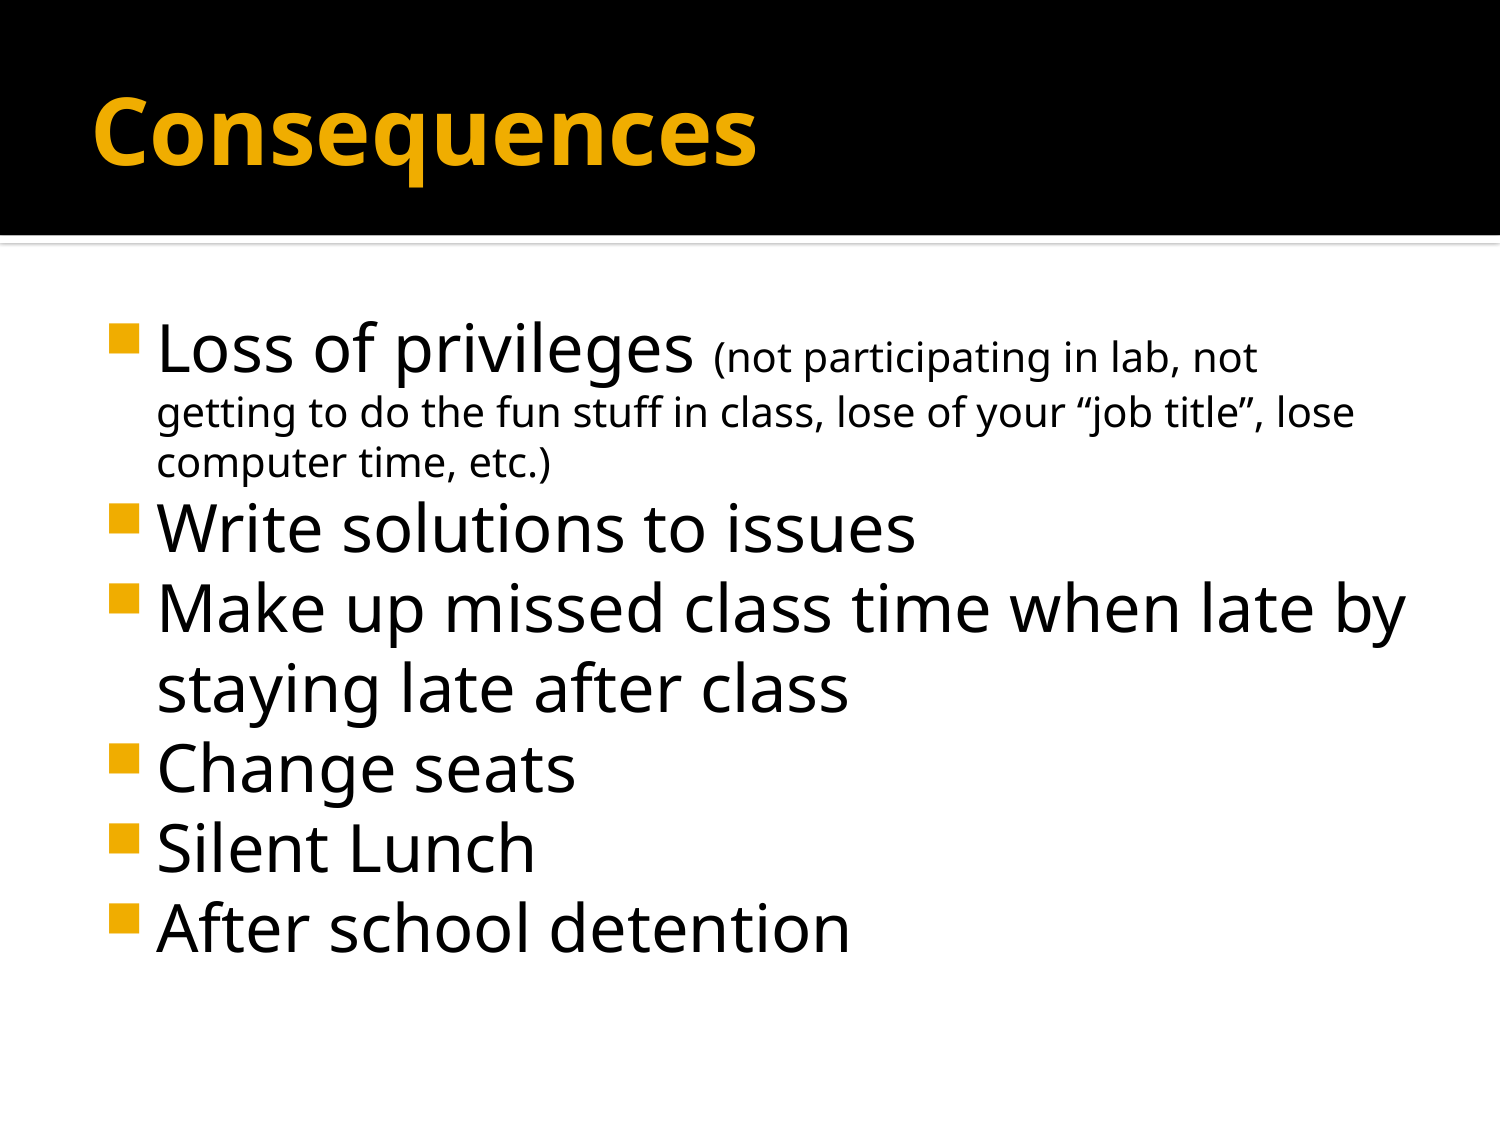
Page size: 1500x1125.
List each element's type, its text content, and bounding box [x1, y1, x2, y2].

list Loss of privileges (not participating in lab, not getting to do the fun stuff in class, lose of your “job title”, lose computer time, etc.) Write solutions to issues Make up missed class time when late by staying late after class Change seats Silent Lunch After school detention [75, 291, 1425, 1050]
title Consequences [75, 25, 1425, 231]
